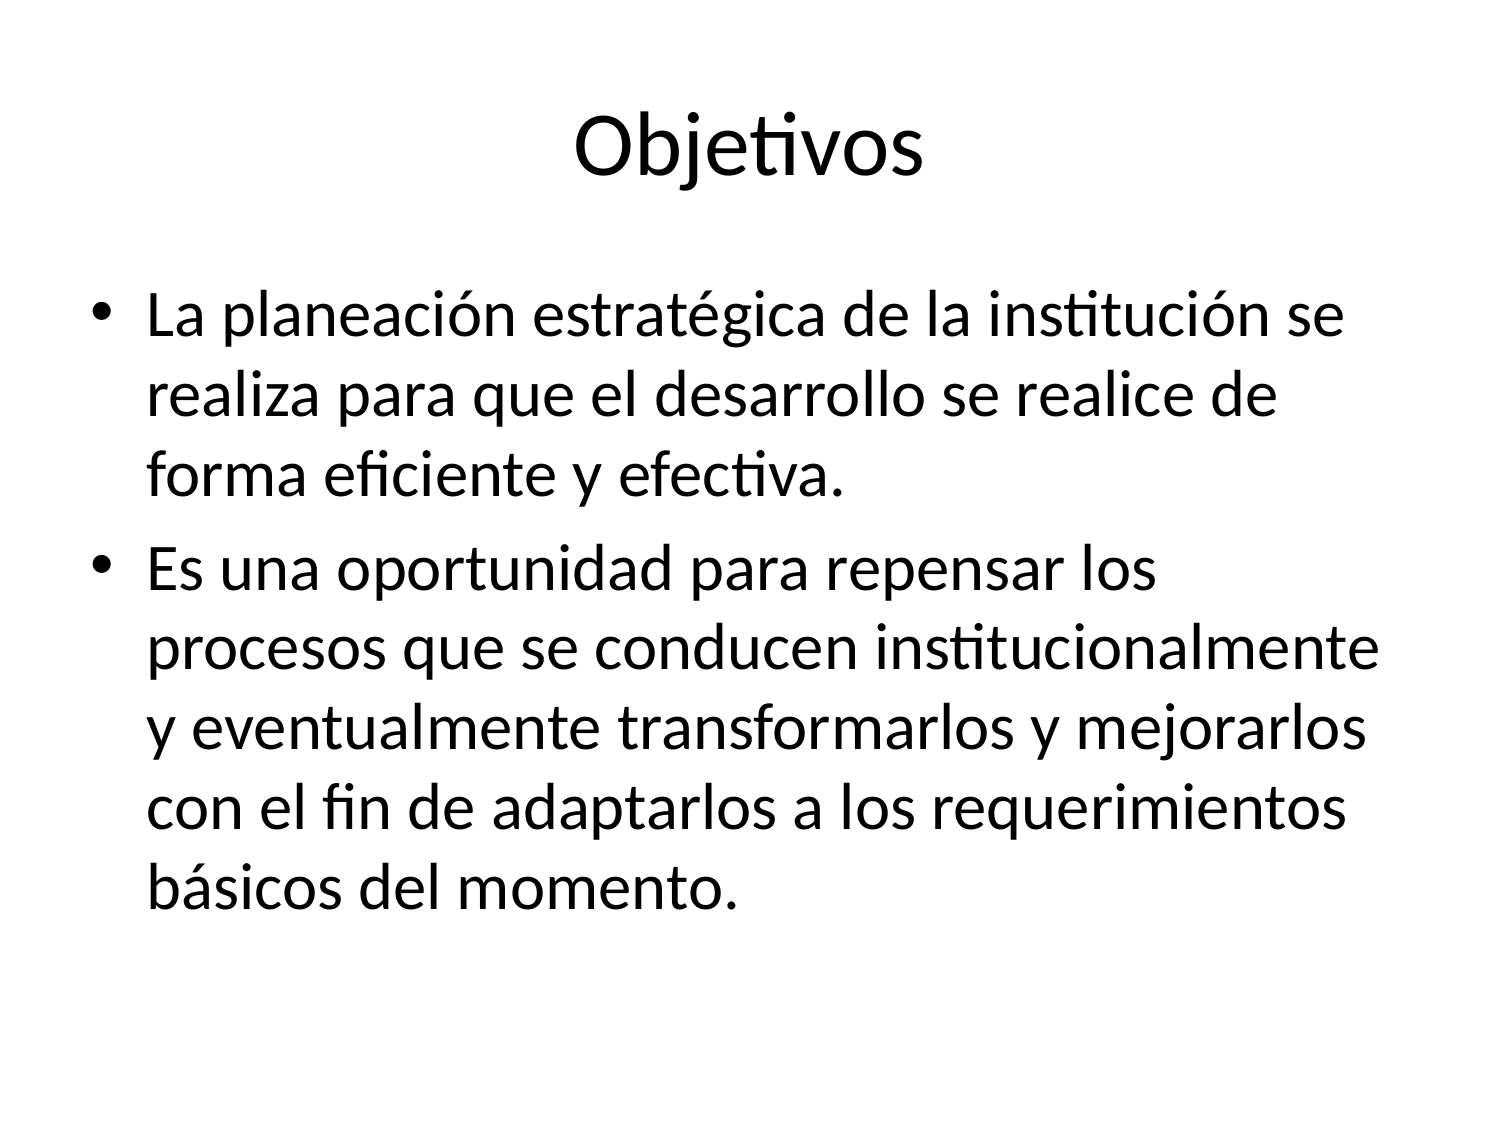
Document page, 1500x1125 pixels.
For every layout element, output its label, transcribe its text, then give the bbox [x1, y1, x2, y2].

title Objetivos [75, 45, 1425, 233]
list La planeación estratégica de la institución se realiza para que el desarrollo se realice de forma eficiente y efectiva. Es una oportunidad para repensar los procesos que se conducen institucionalmente y eventualmente transformarlos y mejorarlos con el fin de adaptarlos a los requerimientos básicos del momento. [75, 262, 1425, 1005]
